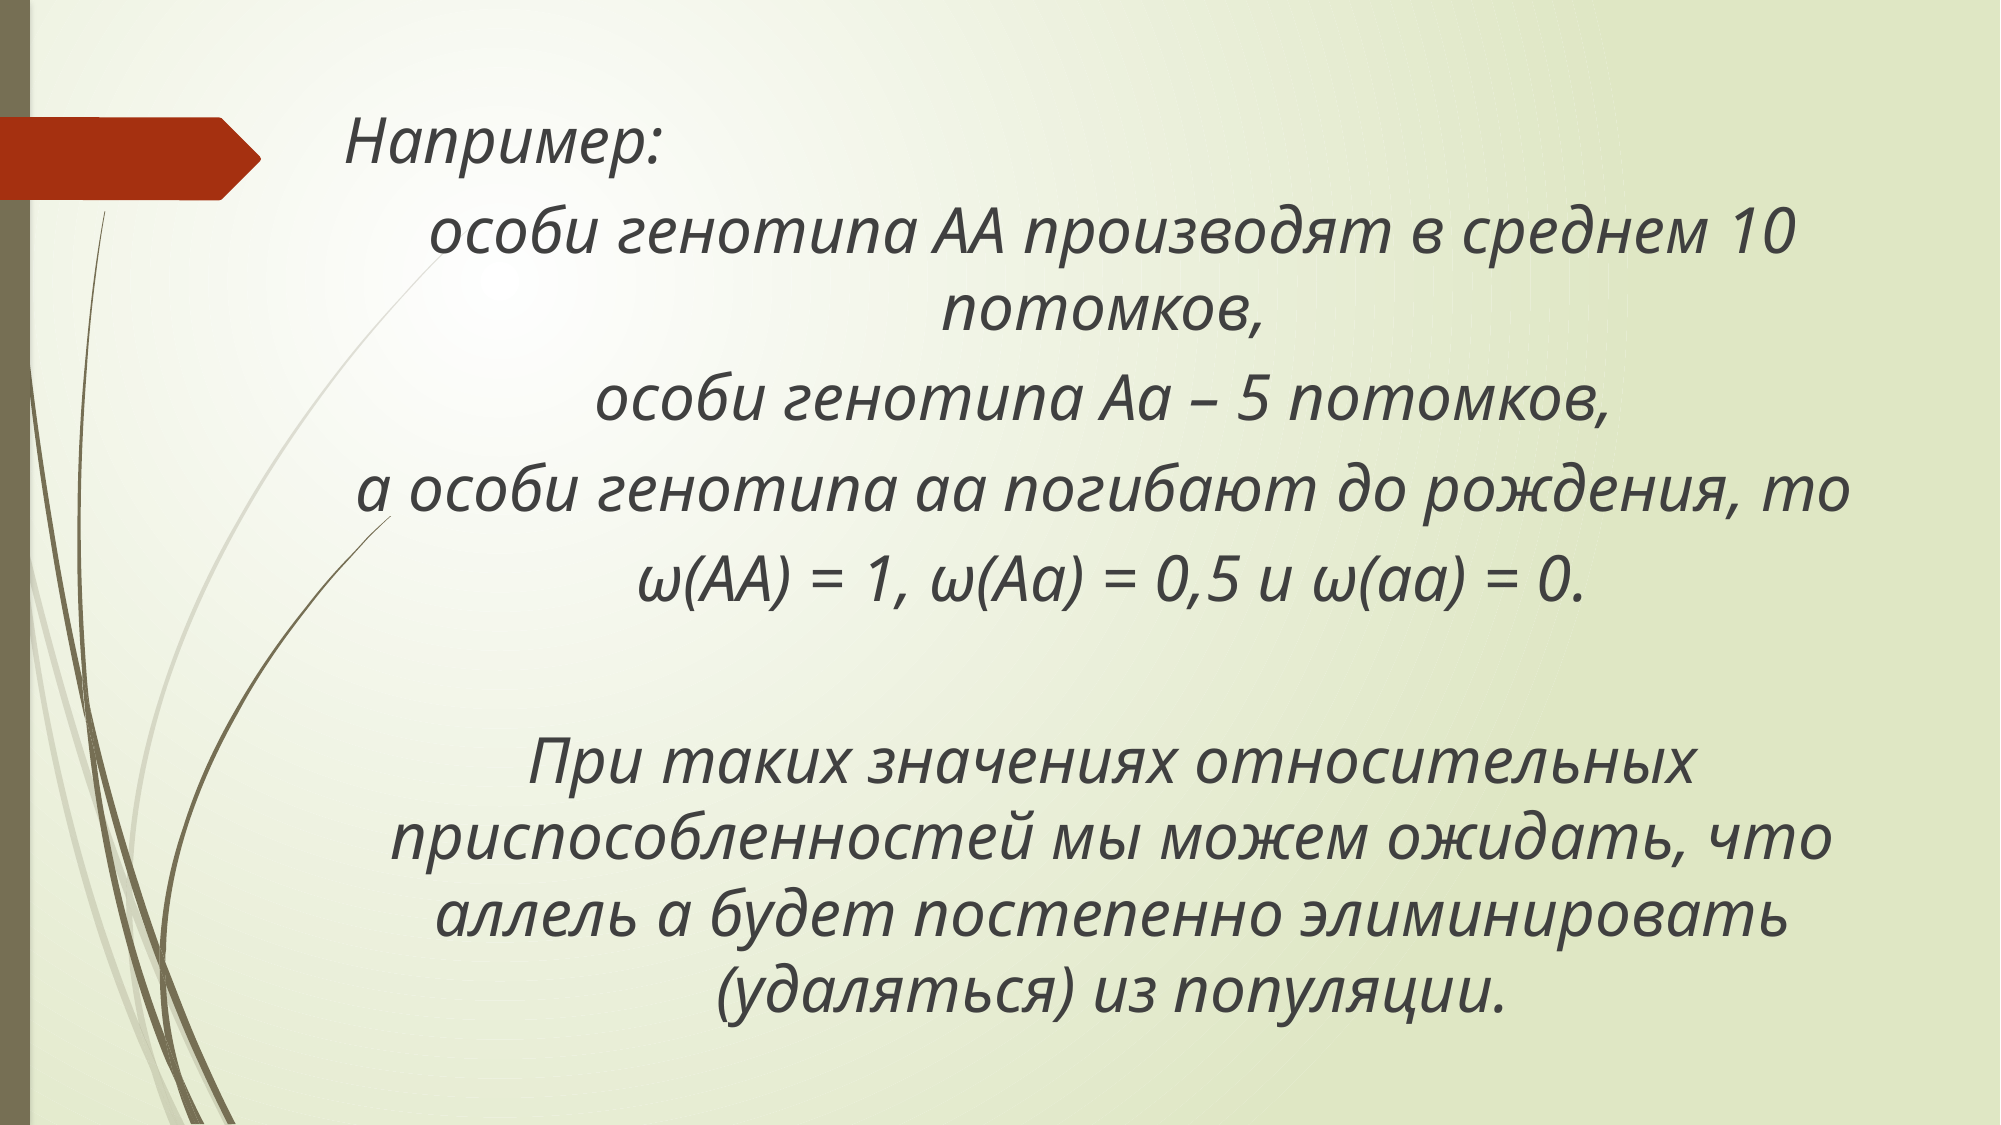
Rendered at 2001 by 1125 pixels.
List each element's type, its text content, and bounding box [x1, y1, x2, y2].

list Например: особи генотипа АА производят в среднем 10 потомков, особи генотипа Аа – 5 потомков, а особи генотипа аа погибают до рождения, то ω(АА) = 1, ω(Аа) = 0,5 и ω(аа) = 0. При таких значениях относительных приспособленностей мы можем ожидать, что аллель а будет постепенно элиминировать (удаляться) из популяции. [329, 91, 1897, 1041]
